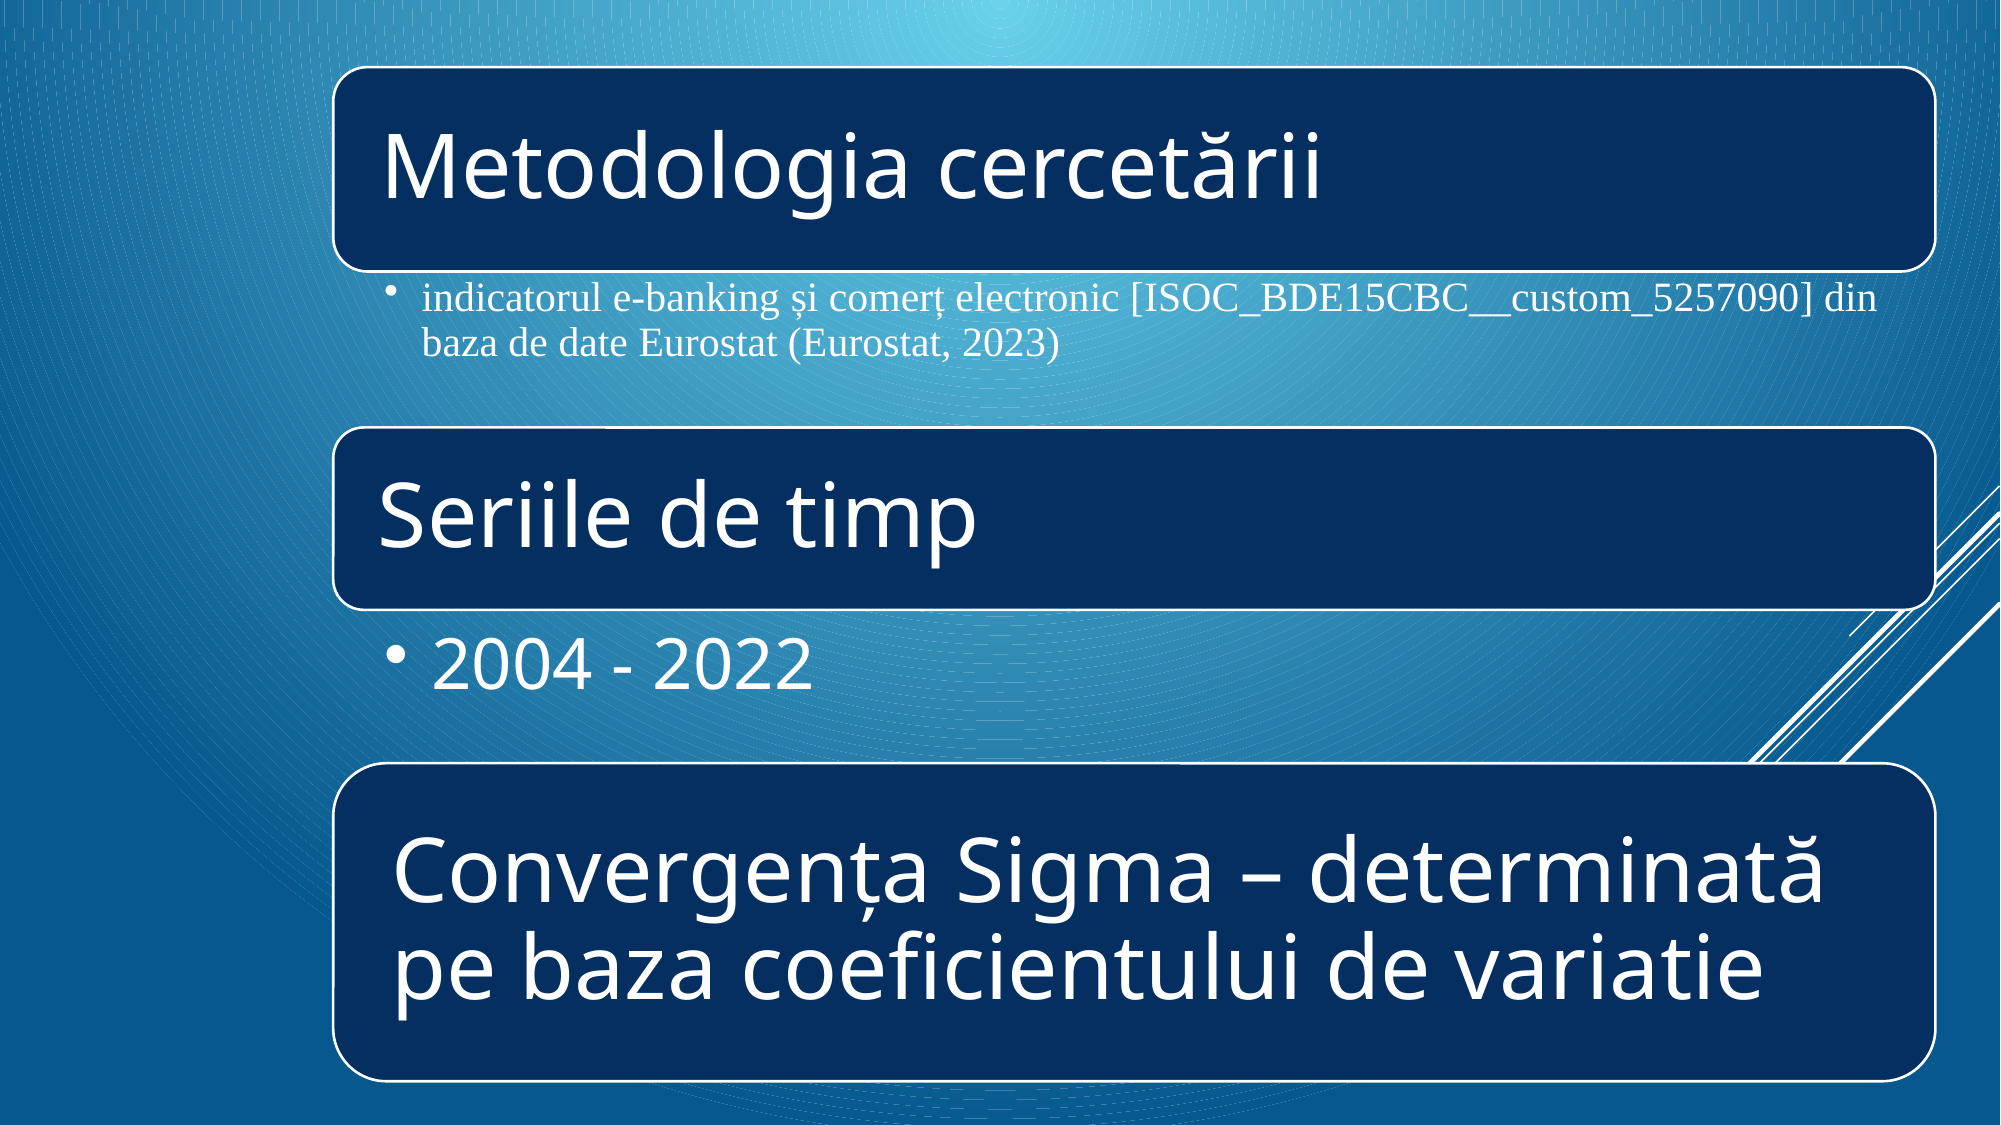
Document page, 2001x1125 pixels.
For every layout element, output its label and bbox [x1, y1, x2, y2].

text_box [332, 62, 1936, 1086]
